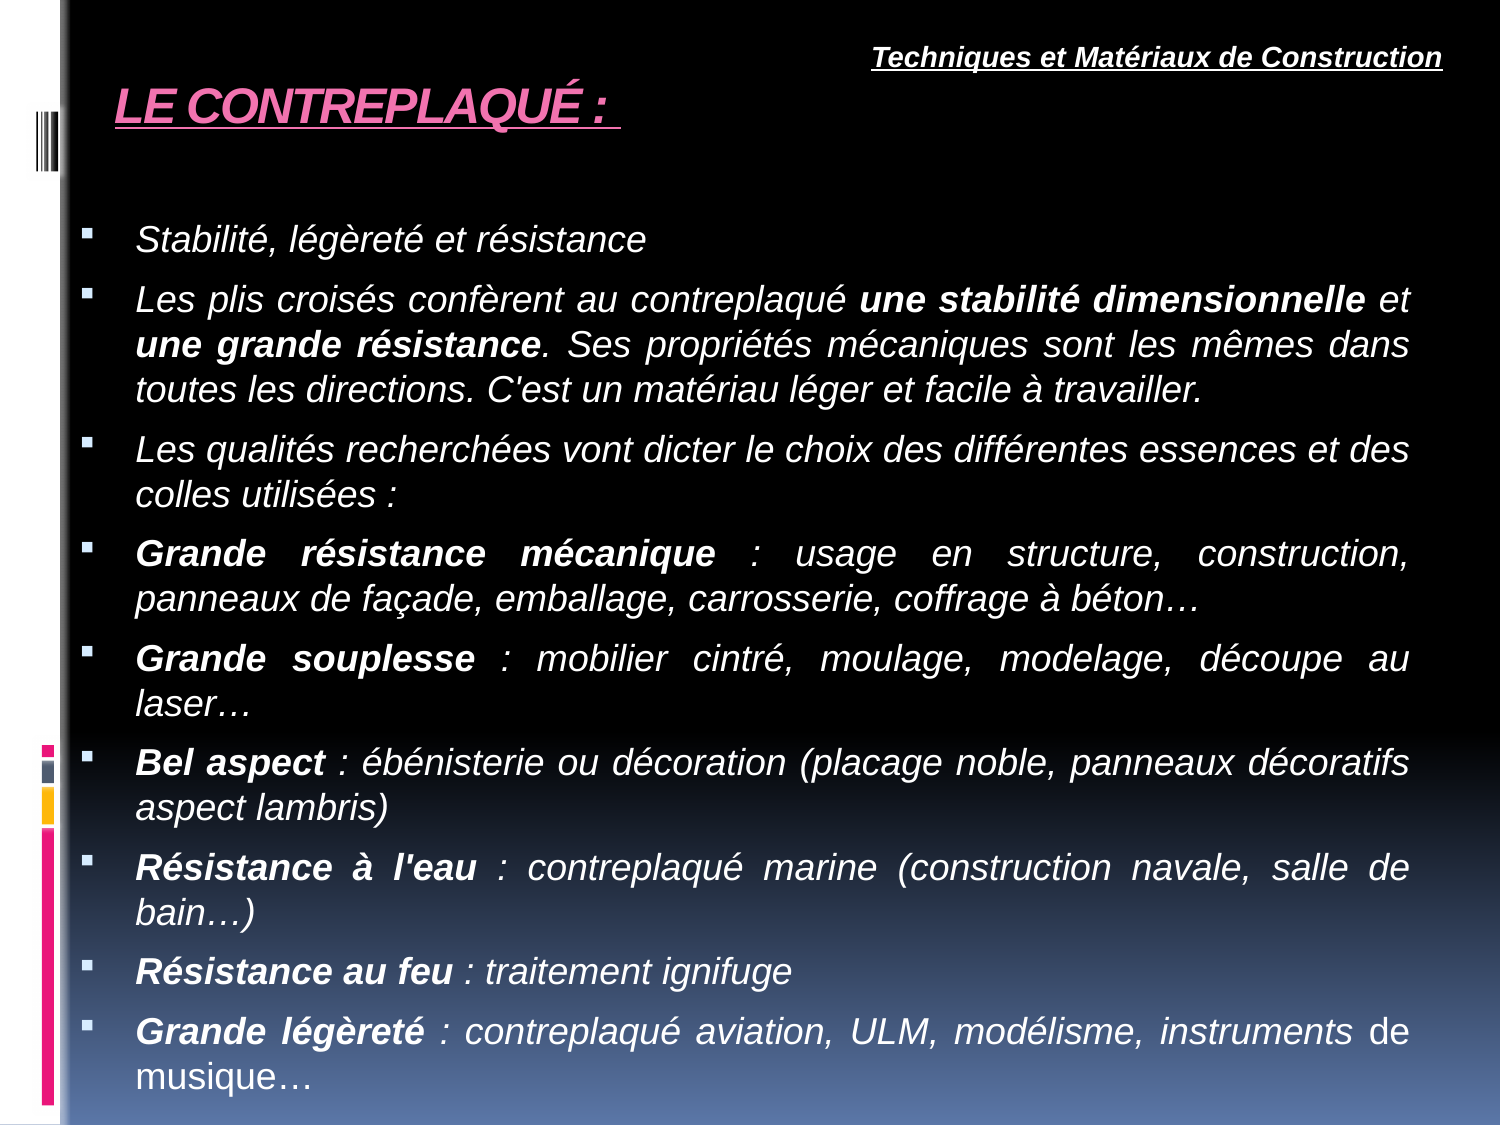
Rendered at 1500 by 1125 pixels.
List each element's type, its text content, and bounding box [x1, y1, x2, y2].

text_box Techniques et Matériaux de Construction [856, 30, 1500, 81]
list Stabilité, légèreté et résistance Les plis croisés confèrent au contreplaqué une stabilité dimensionnelle et une grande résistance. Ses propriétés mécaniques sont les mêmes dans toutes les directions. C'est un matériau léger et facile à travailler. Les qualités recherchées vont dicter le choix des différentes essences et des colles utilisées : Grande résistance mécanique : usage en structure, construction, panneaux de façade, emballage, carrosserie, coffrage à béton… Grande souplesse : mobilier cintré, moulage, modelage, découpe au laser… Bel aspect : ébénisterie ou décoration (placage noble, panneaux décoratifs aspect lambris) Résistance à l'eau : contreplaqué marine (construction navale, salle de bain…) Résistance au feu : traitement ignifuge Grande légèreté : contreplaqué aviation, ULM, modélisme, instruments de musique… [53, 208, 1425, 959]
title Le contreplaqué : [100, 66, 1376, 217]
